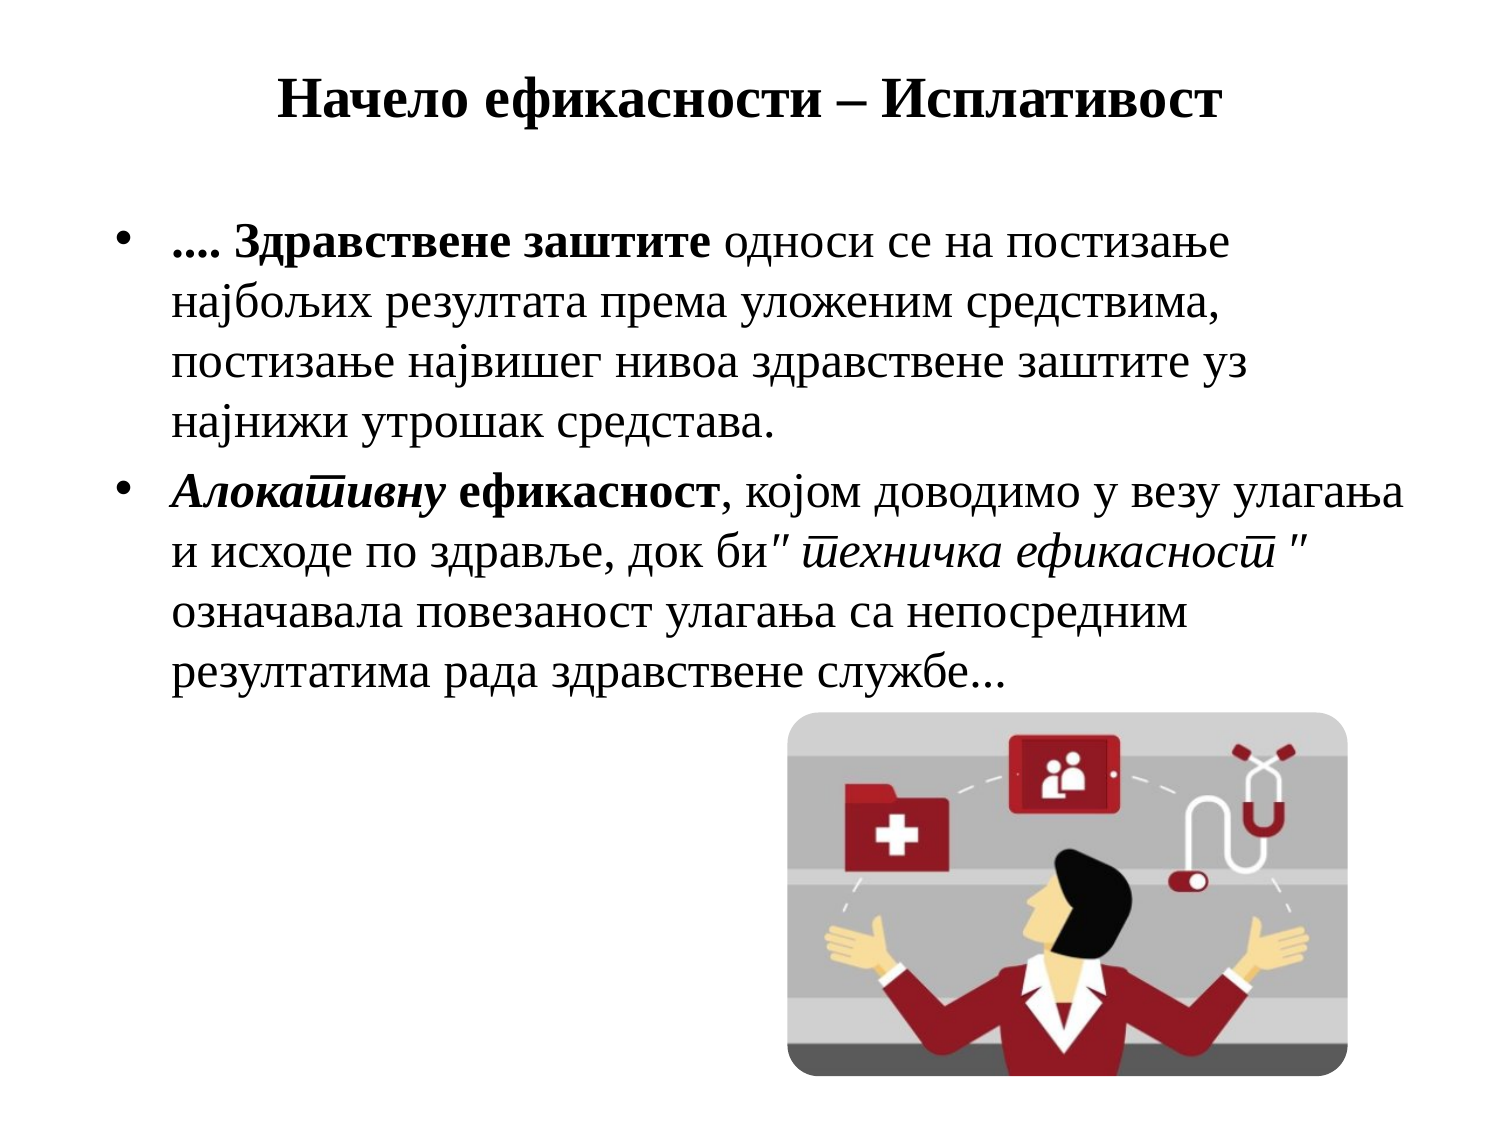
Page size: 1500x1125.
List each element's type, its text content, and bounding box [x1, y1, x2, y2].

list .... Здравствене заштите односи се на постизање најбољих резултата према уложеним средствима, постизање највишег нивоа здравствене заштите уз најнижи утрошак средстава. Алокативну ефикасност, којом доводимо у везу улагања и исходе по здравље, док би″ техничка ефикасност ″ означавала повезаност улагања са непосредним резултатима рада здравствене службе... [99, 200, 1450, 943]
title Начело ефикасности – Исплативост [75, 0, 1425, 188]
picture [787, 712, 1348, 1077]
